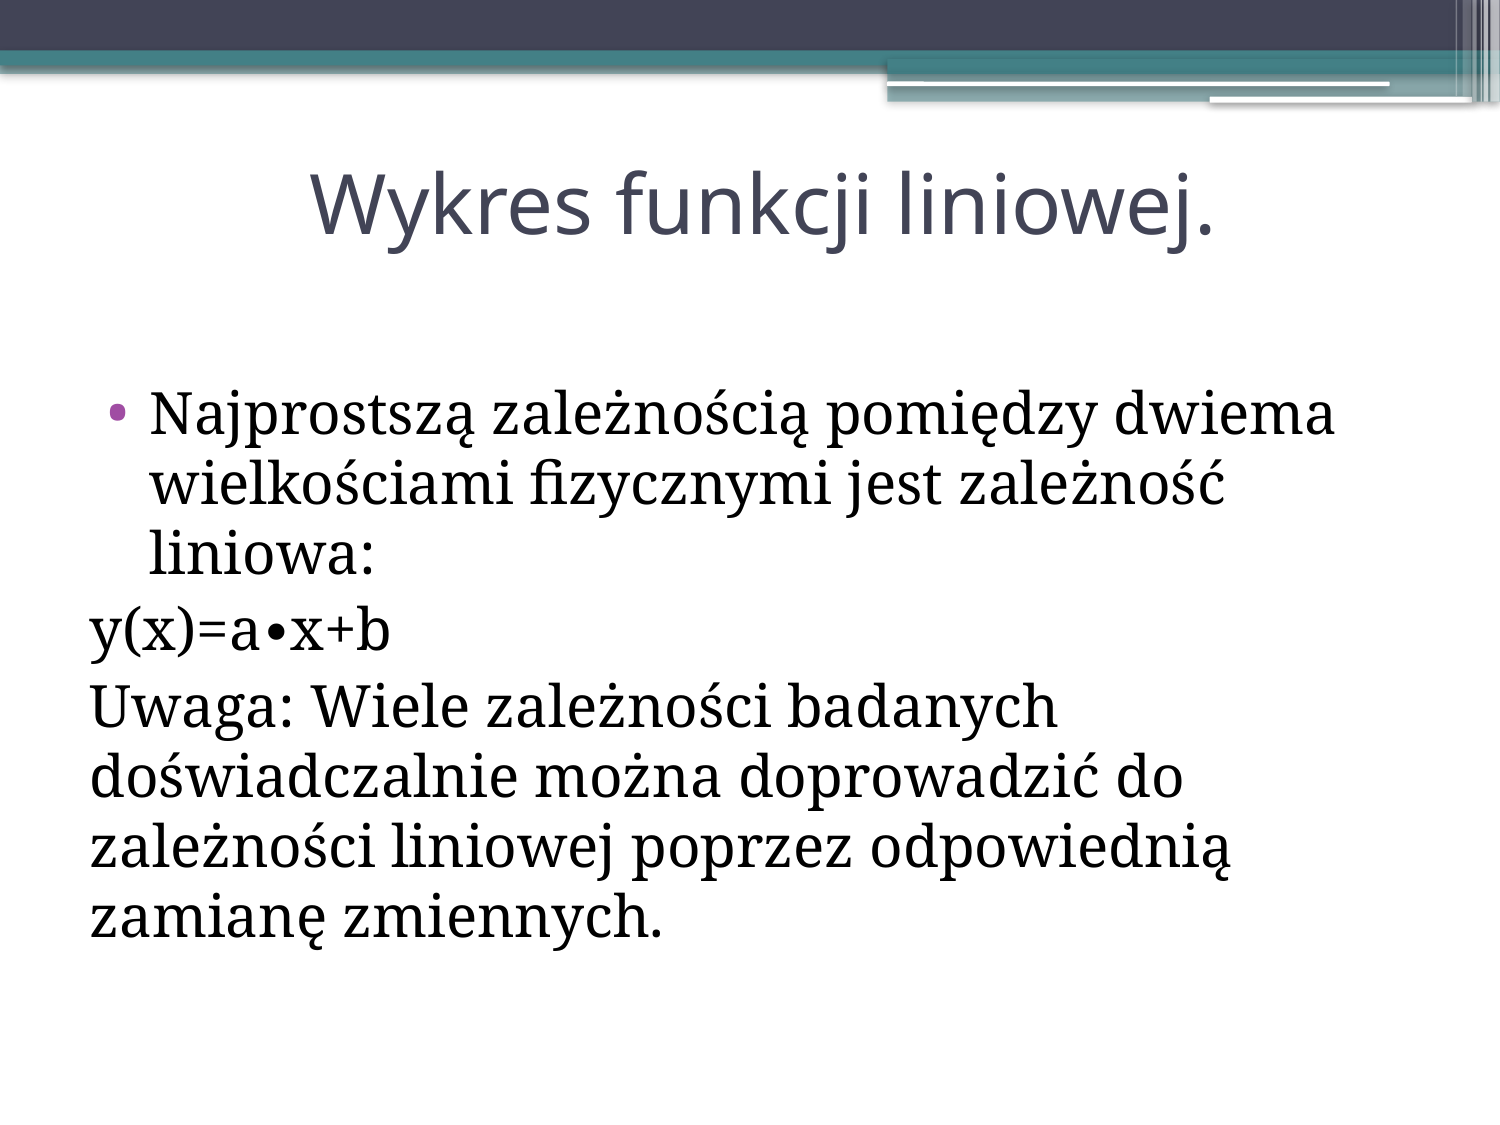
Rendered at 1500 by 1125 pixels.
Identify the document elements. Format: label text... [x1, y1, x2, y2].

list Najprostszą zależnością pomiędzy dwiema wielkościami fizycznymi jest zależność liniowa: y(x)=a∙x+b Uwaga: Wiele zależności badanych doświadczalnie można doprowadzić do zależności liniowej poprzez odpowiednią zamianę zmiennych. [75, 368, 1425, 1079]
title Wykres funkcji liniowej. [88, 113, 1439, 289]
